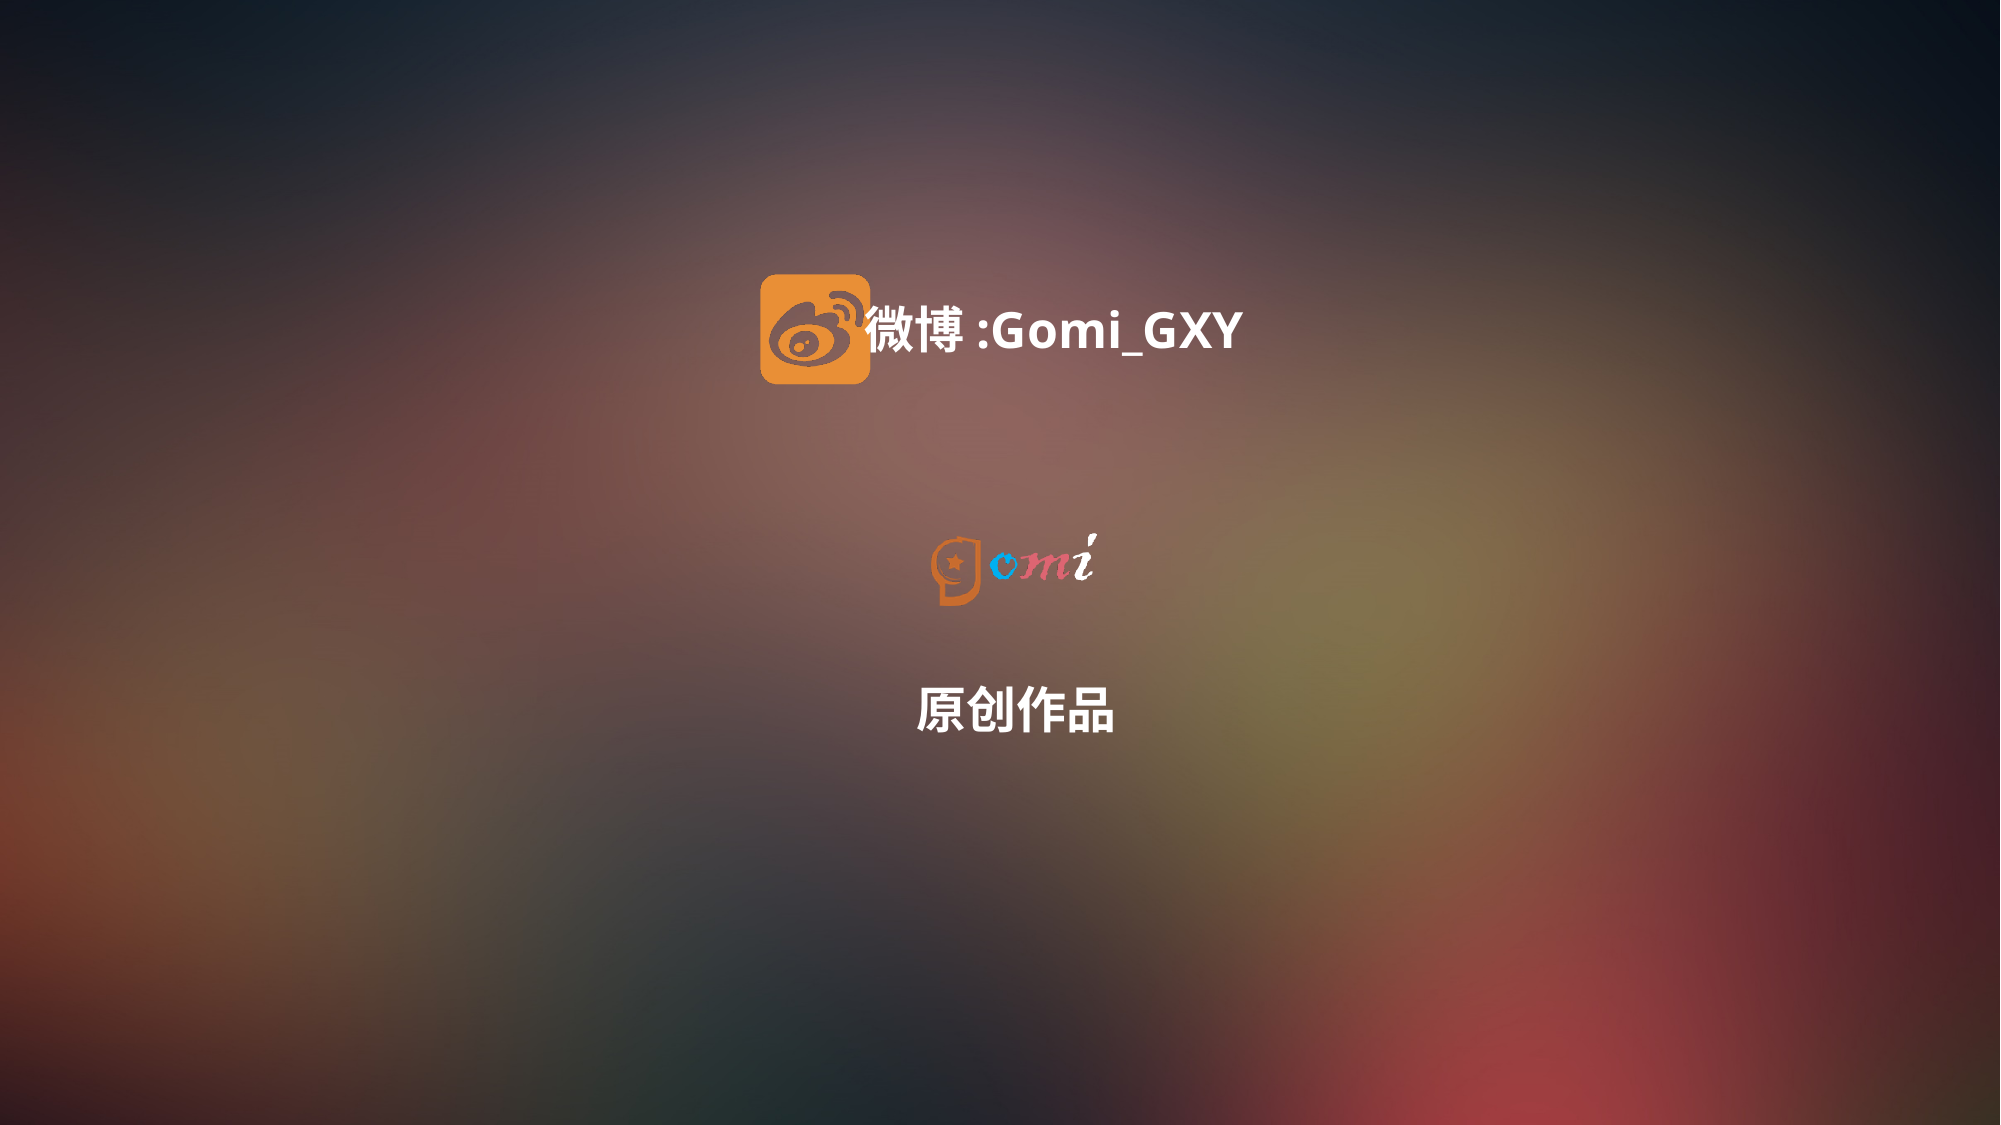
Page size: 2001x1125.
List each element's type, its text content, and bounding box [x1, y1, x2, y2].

text_box 原创作品 [901, 671, 1132, 747]
text_box 微博:Gomi_GXY [874, 290, 1259, 366]
picture [0, 0, 2000, 1125]
